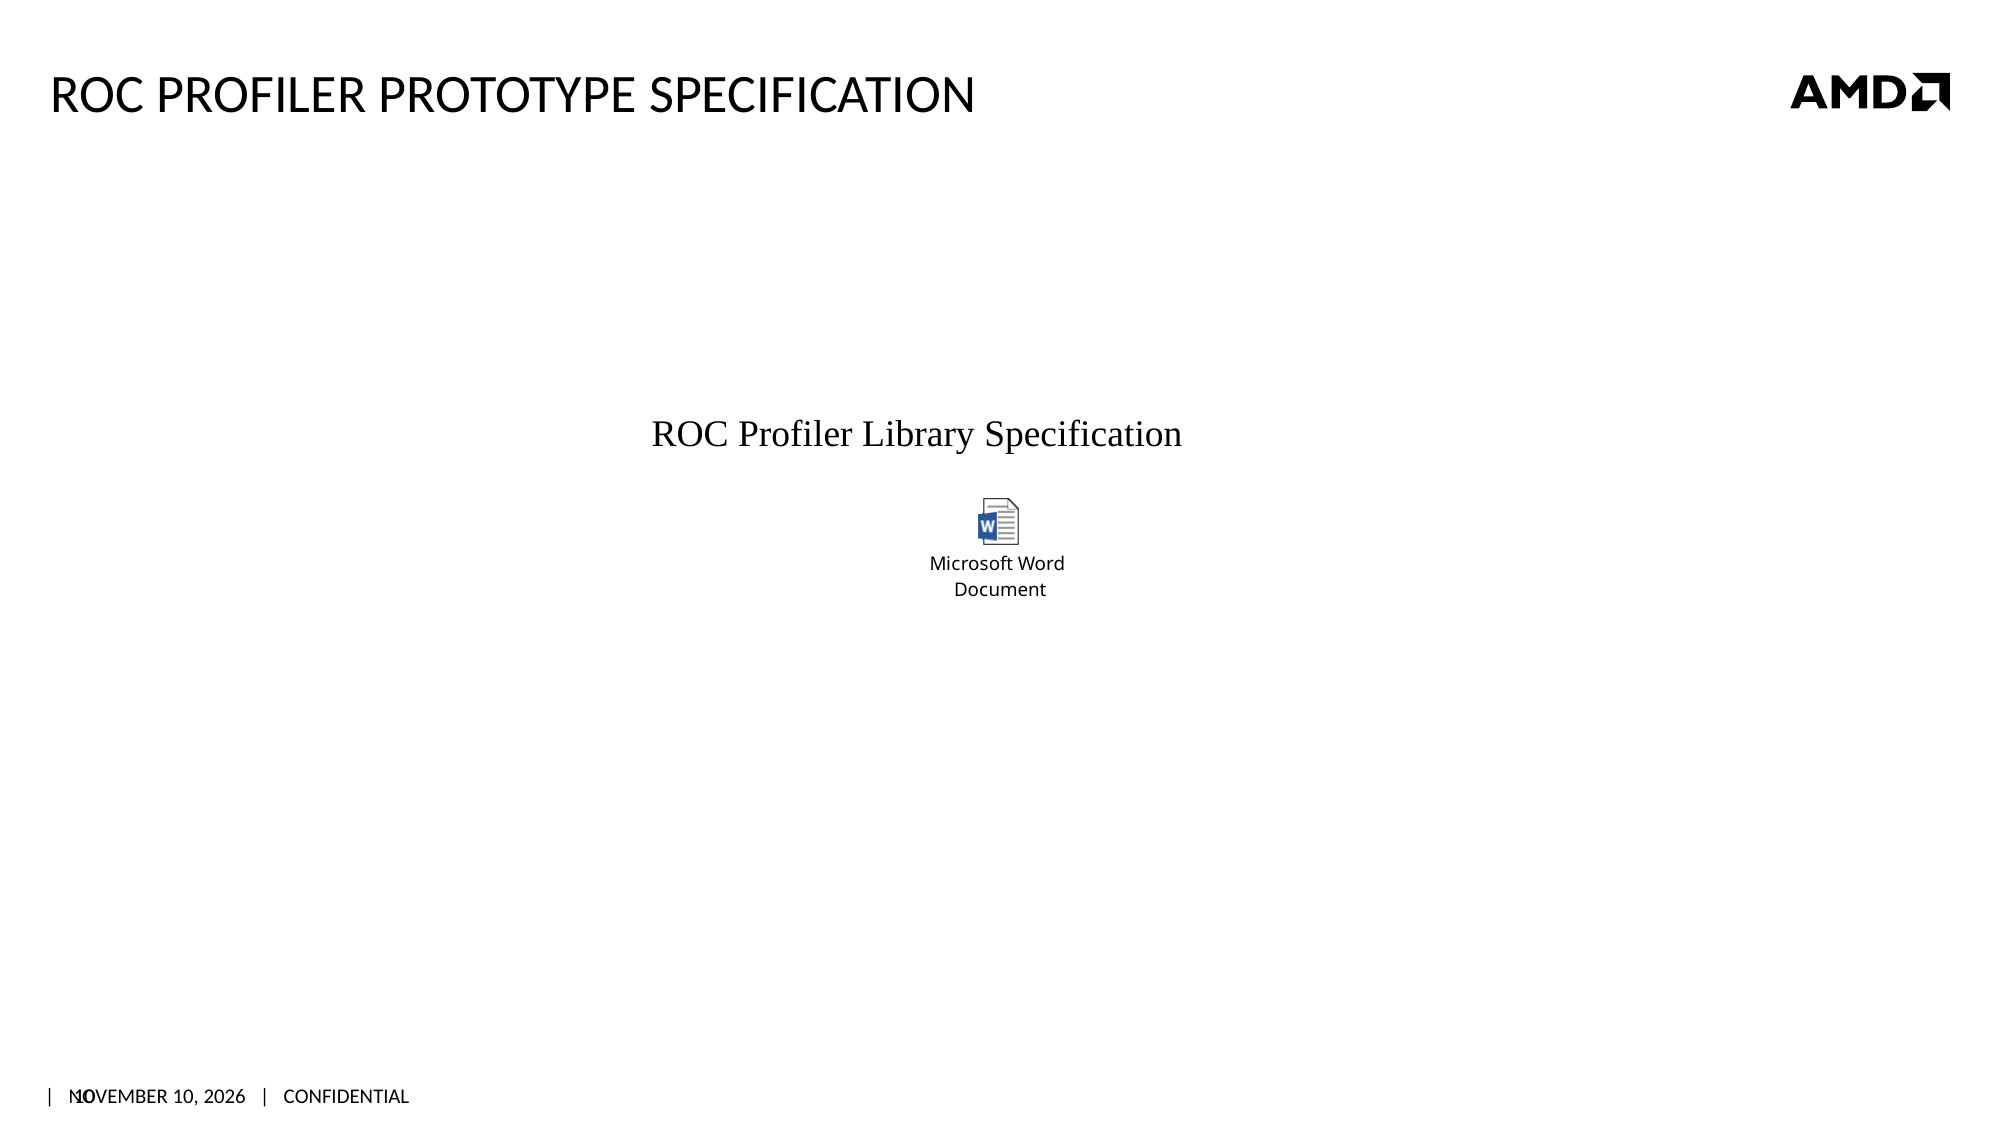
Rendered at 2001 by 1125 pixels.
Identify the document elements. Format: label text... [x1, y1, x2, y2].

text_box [924, 495, 1076, 629]
title ROC Profiler PROTOTYPE specification [50, 45, 1761, 124]
text_box ROC Profiler Library Specification [455, 401, 1379, 462]
